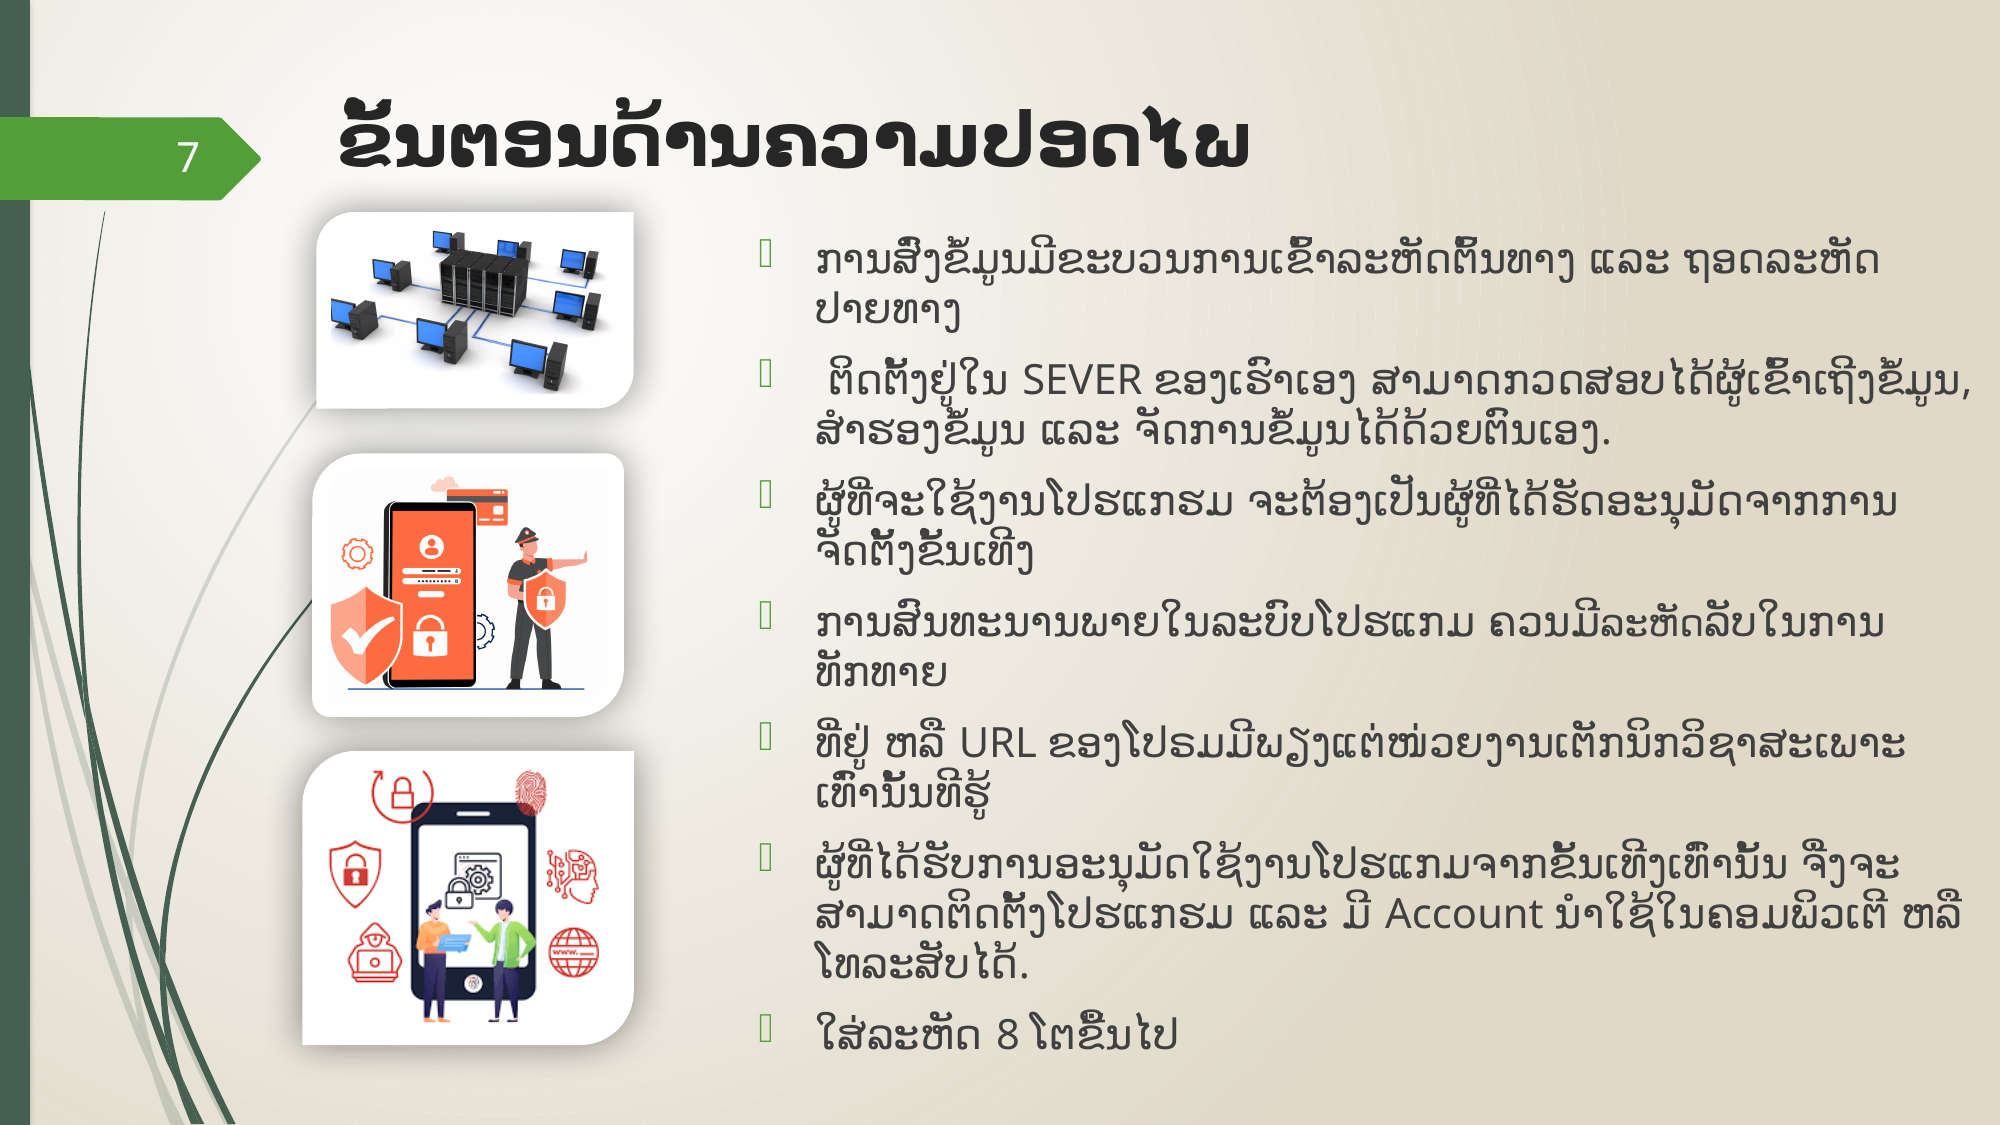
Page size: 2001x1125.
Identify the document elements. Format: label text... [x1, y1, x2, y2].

slide_number 7 [87, 129, 216, 190]
picture [309, 757, 627, 1039]
list ການສົ່ງຂໍ້ມູນມີຂະບວນການເຂົ້າລະຫັດຕົ້ນທາງ ແລະ ຖອດລະຫັດປາຍທາງ ຕິດຕັ້ງຢູ່ໃນ SEVER ຂອງເຮົາເອງ ສາມາດກວດສອບໄດ້ຜູ້ເຂົ້າເຖີງຂໍ້ມູນ, ສໍາຮອງຂໍ້ມູນ ແລະ ຈັດການຂໍ້ມູນໄດ້ດ້ວຍຕົນເອງ. ຜູ້ທີ່ຈະໃຊ້ງານໂປຮແກຮມ ຈະຕ້ອງເປັນຜູ້ທີ່ໄດ້ຮັດອະນຸມັດຈາກການຈັດຕັ້ງຂັ້ນເທີງ ການສົນທະນານພາຍໃນລະບົບໂປຮແກມ ຄວນມີລະຫັດລັບໃນການທັກທາຍ ທີ່ຢູ່ ຫລື URL ຂອງໂປຣມມີພຽງແຕ່ໜ່ວຍງານເຕັກນິກວິຊາສະເພາະເທົ່ານັ້ນທີຮູ້ ຜູ້ທີ່ໄດ້ຮັບການອະນຸມັດໃຊ້ງານໂປຮແກມຈາກຂັ້ນເທີງເທົ່ານັ້ນ ຈື່ງຈະສາມາດຕິດຕັ້ງໂປຮແກຮມ ແລະ ມີ Account ນໍາໃຊ້ໃນຄອມພິວເຕີ ຫລື ໂທລະສັບໄດ້. ໃສ່ລະຫັດ 8 ໂຕຂື້ນໄປ [743, 224, 1988, 1009]
picture [319, 460, 617, 710]
picture [323, 219, 627, 402]
title ຂັ້ນຕອນດ້ານຄວາມປອດໄພ [322, 84, 1785, 190]
